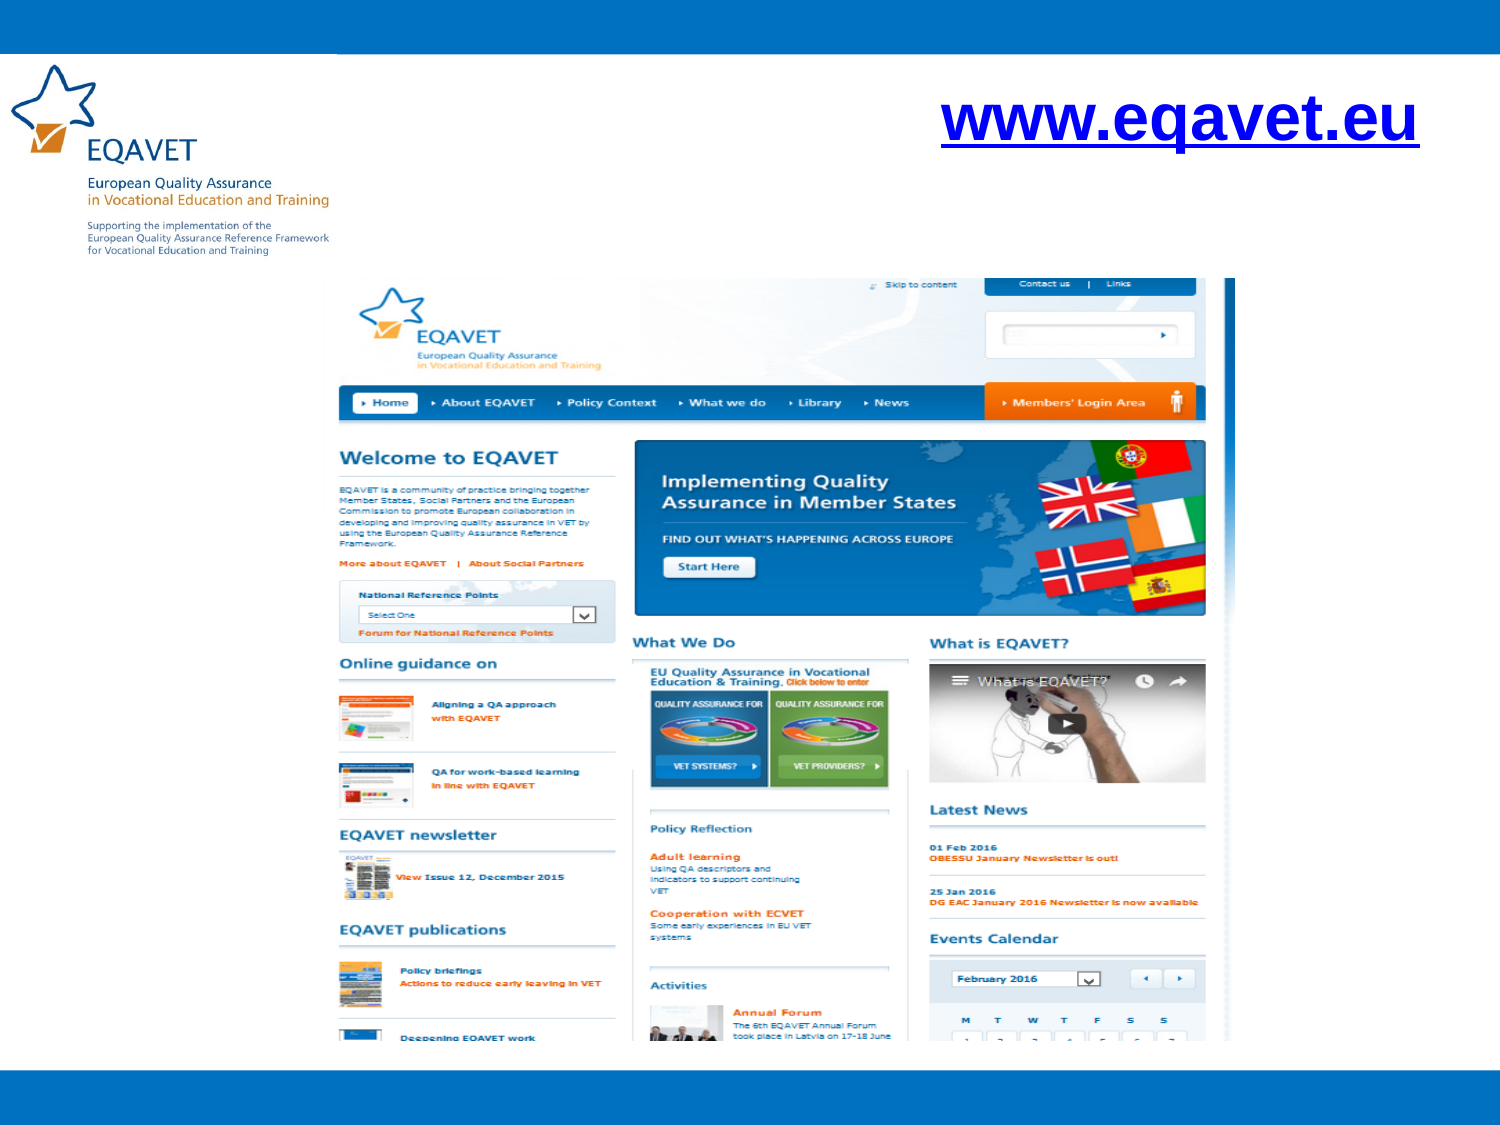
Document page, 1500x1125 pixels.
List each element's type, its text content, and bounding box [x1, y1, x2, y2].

picture [0, 54, 337, 269]
picture [324, 278, 1235, 1041]
list www.eqavet.eu [383, 66, 1436, 291]
